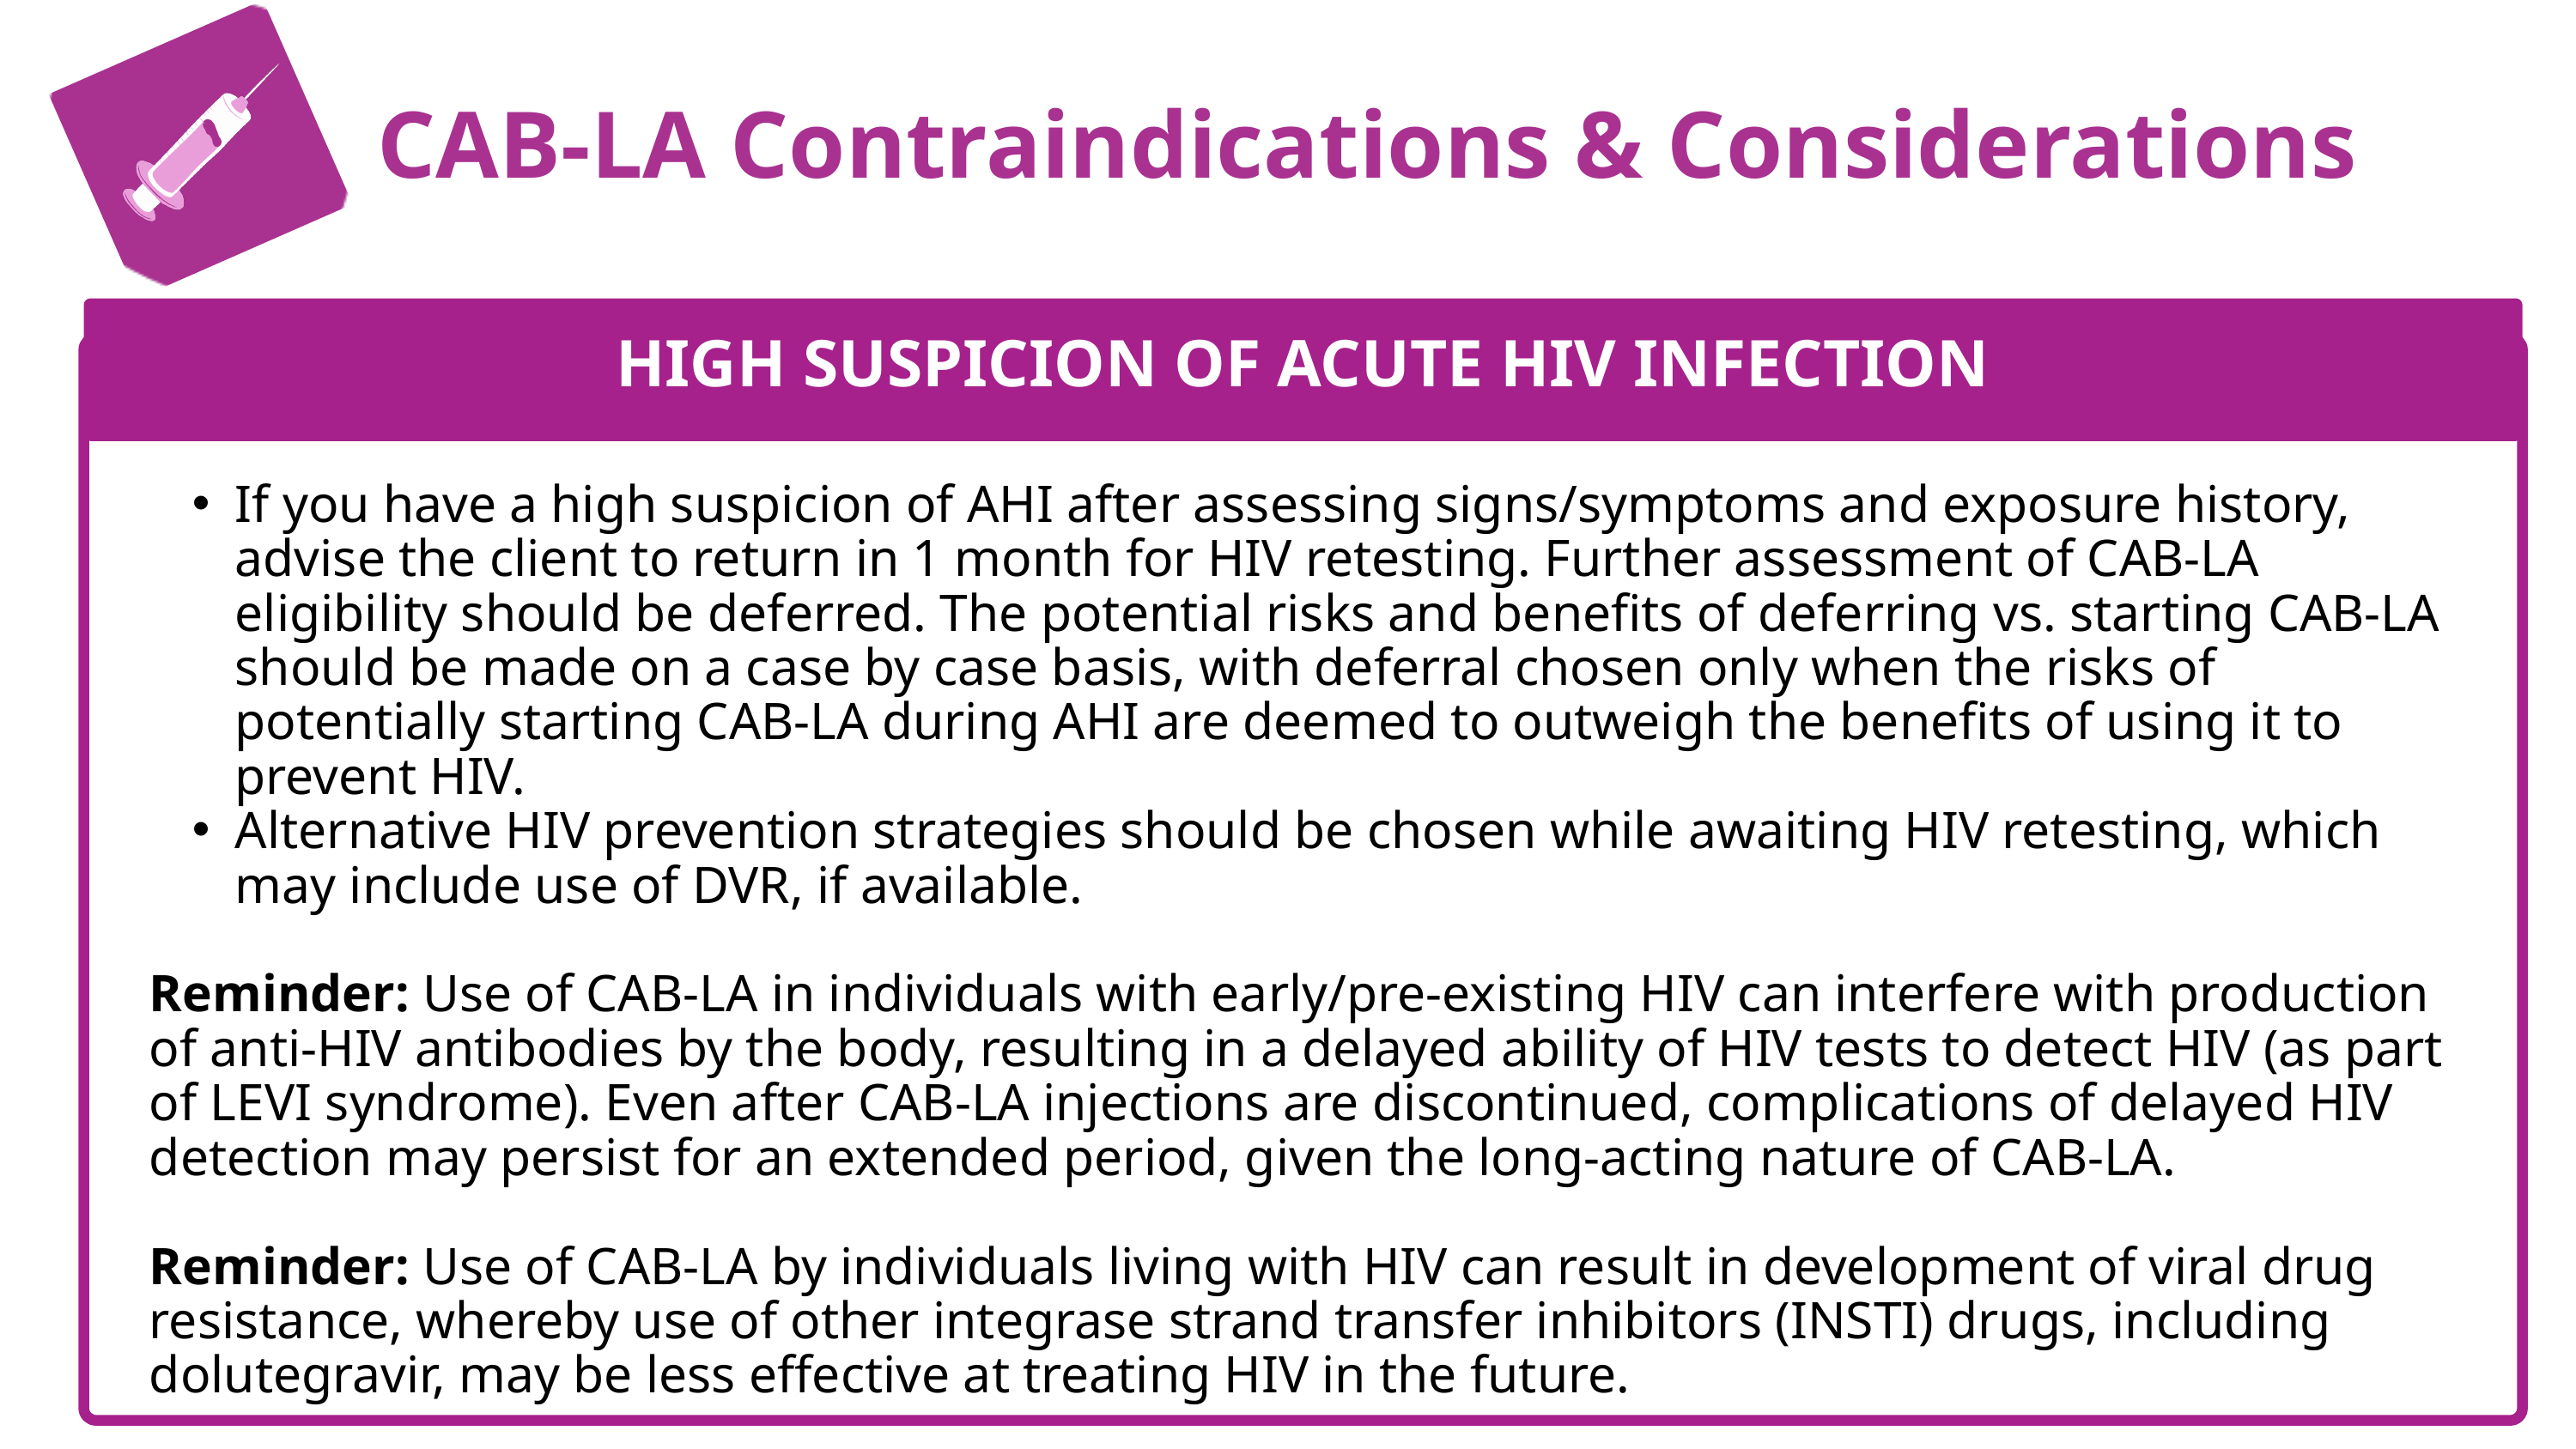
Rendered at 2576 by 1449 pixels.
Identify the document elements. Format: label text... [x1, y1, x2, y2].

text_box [48, 0, 353, 299]
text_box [83, 298, 2523, 441]
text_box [83, 449, 2523, 1421]
text_box CAB-LA Contraindications & Considerations [377, 111, 2523, 197]
